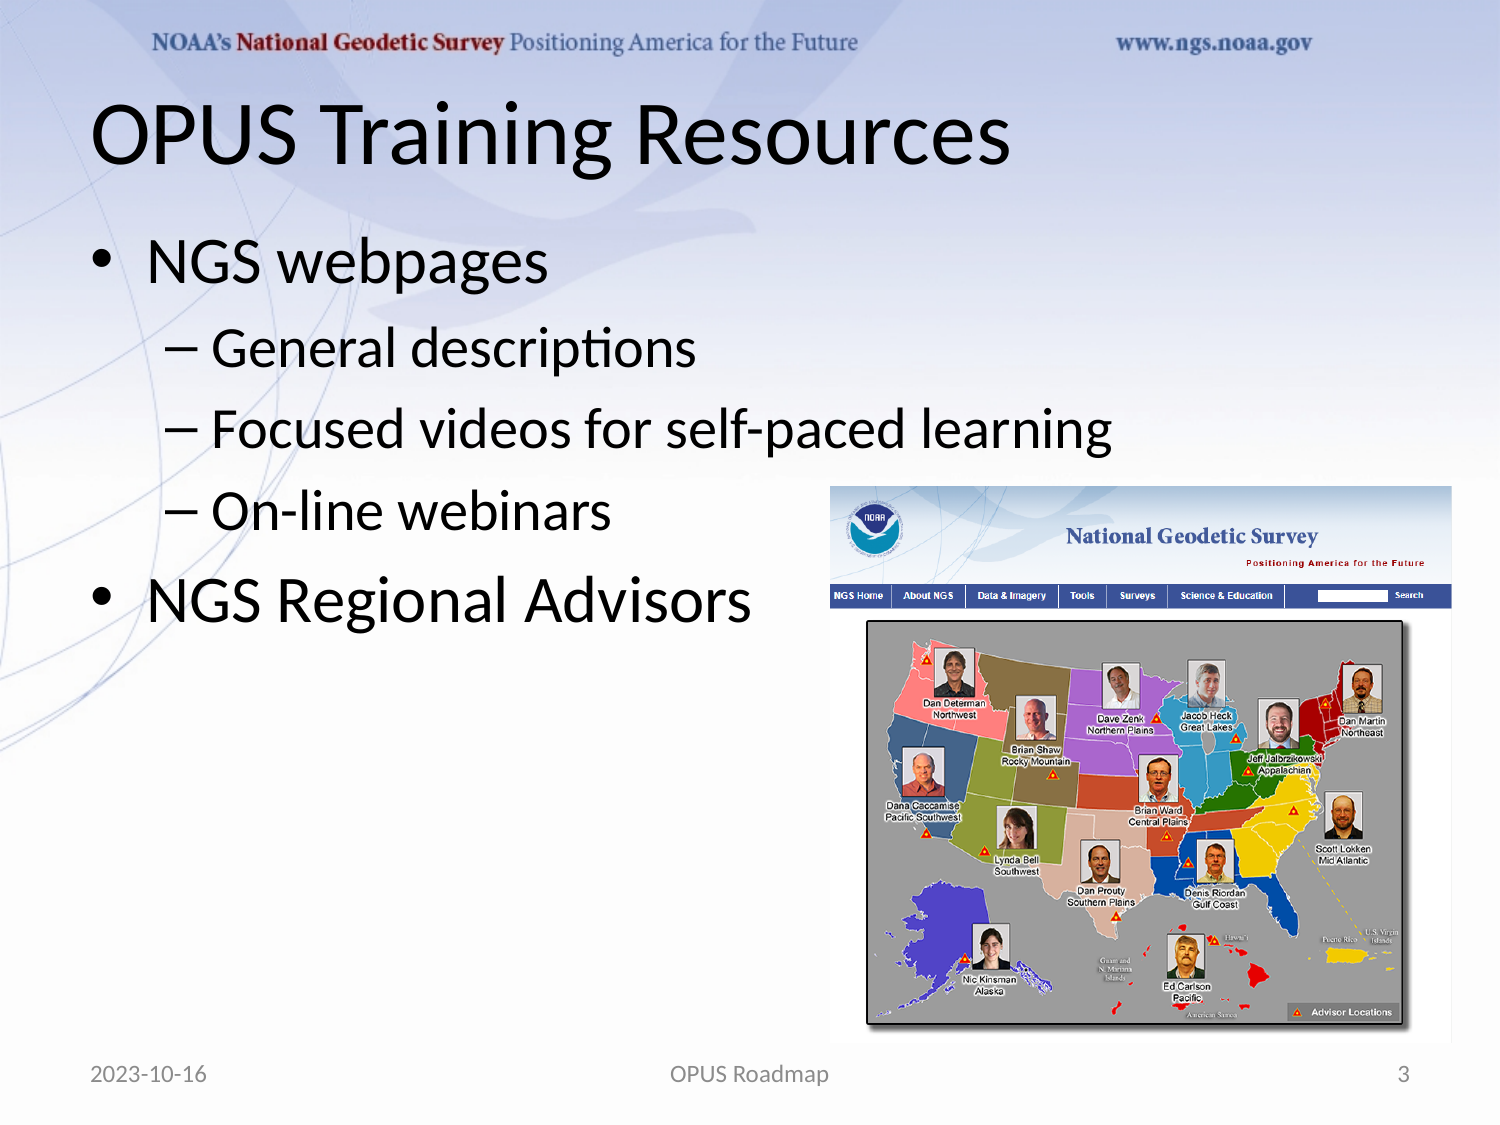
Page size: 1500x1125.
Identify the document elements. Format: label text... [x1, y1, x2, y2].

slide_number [75, 1042, 425, 1103]
title OPUS Training Resources [74, 74, 1426, 181]
picture [0, 0, 1500, 1125]
footer OPUS Roadmap [512, 1042, 988, 1103]
slide_number 3 [1074, 1051, 1425, 1103]
list NGS webpages General descriptions Focused videos for self-paced learning On-line webinars NGS Regional Advisors [74, 209, 1426, 1021]
